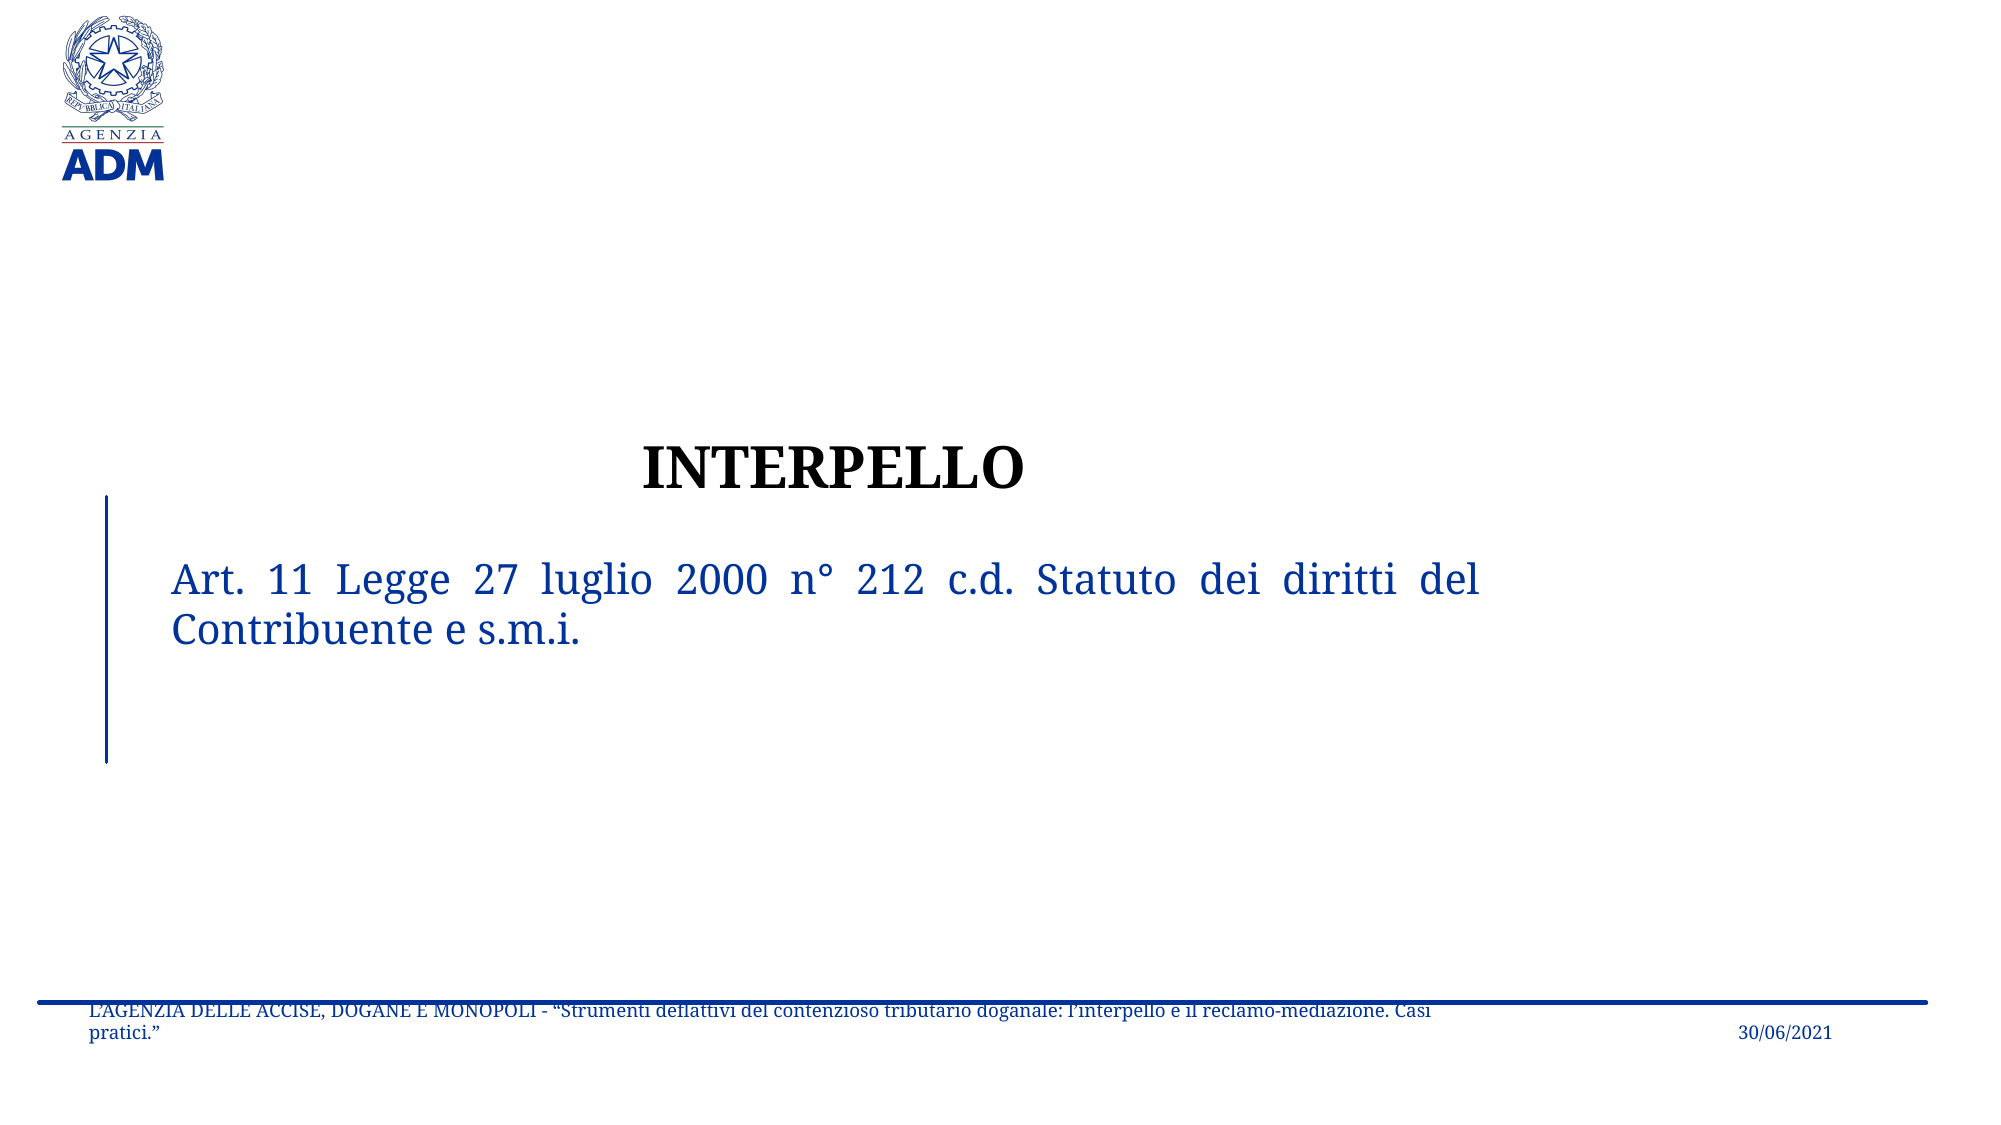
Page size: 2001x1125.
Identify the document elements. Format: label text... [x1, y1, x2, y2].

text_box INTERPELLO [156, 422, 1513, 508]
picture [44, 0, 183, 201]
text_box Art. 11 Legge 27 luglio 2000 n° 212 c.d. Statuto dei diritti del Contribuente e s.m.i. [156, 545, 1496, 761]
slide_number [1627, 991, 1849, 1051]
footer L’AGENZIA DELLE ACCISE, DOGANE E MONOPOLI - “Strumenti deflattivi del contenzioso tributario doganale: l’interpello e il reclamo-mediazione. Casi pratici.” [74, 991, 1493, 1051]
